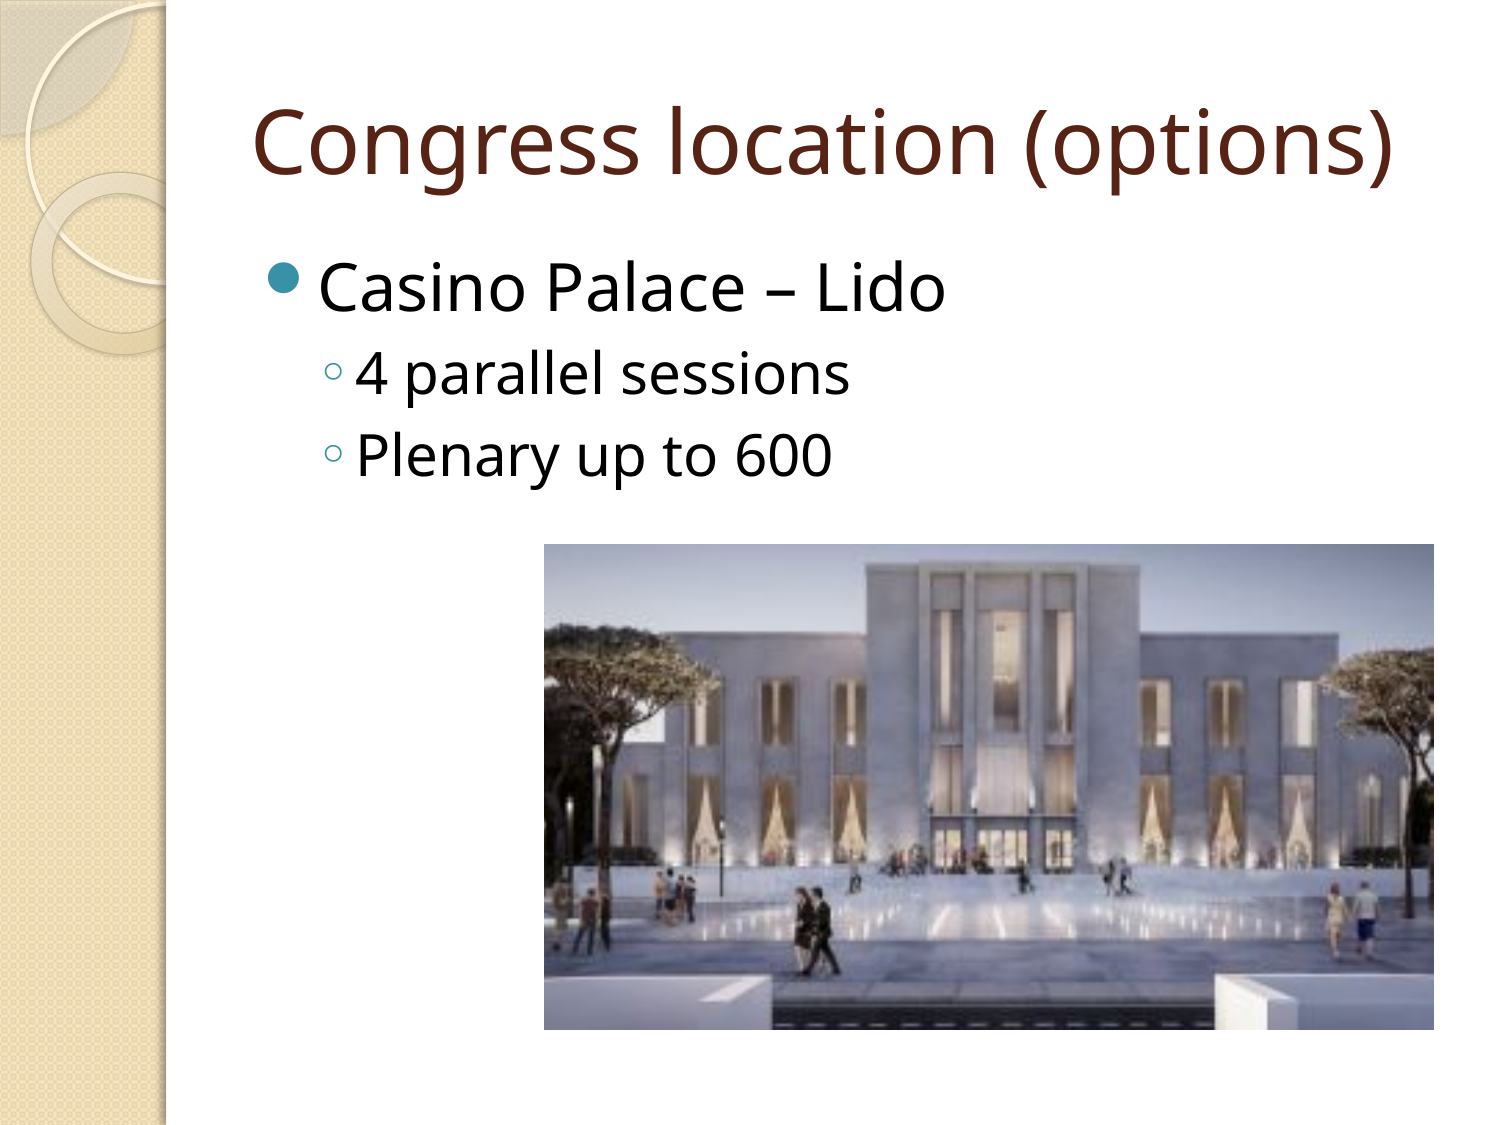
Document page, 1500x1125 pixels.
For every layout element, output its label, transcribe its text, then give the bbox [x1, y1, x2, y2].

title Congress location (options) [235, 45, 1466, 233]
picture [544, 544, 1434, 1031]
list Casino Palace – Lido 4 parallel sessions Plenary up to 600 [235, 237, 1466, 1025]
